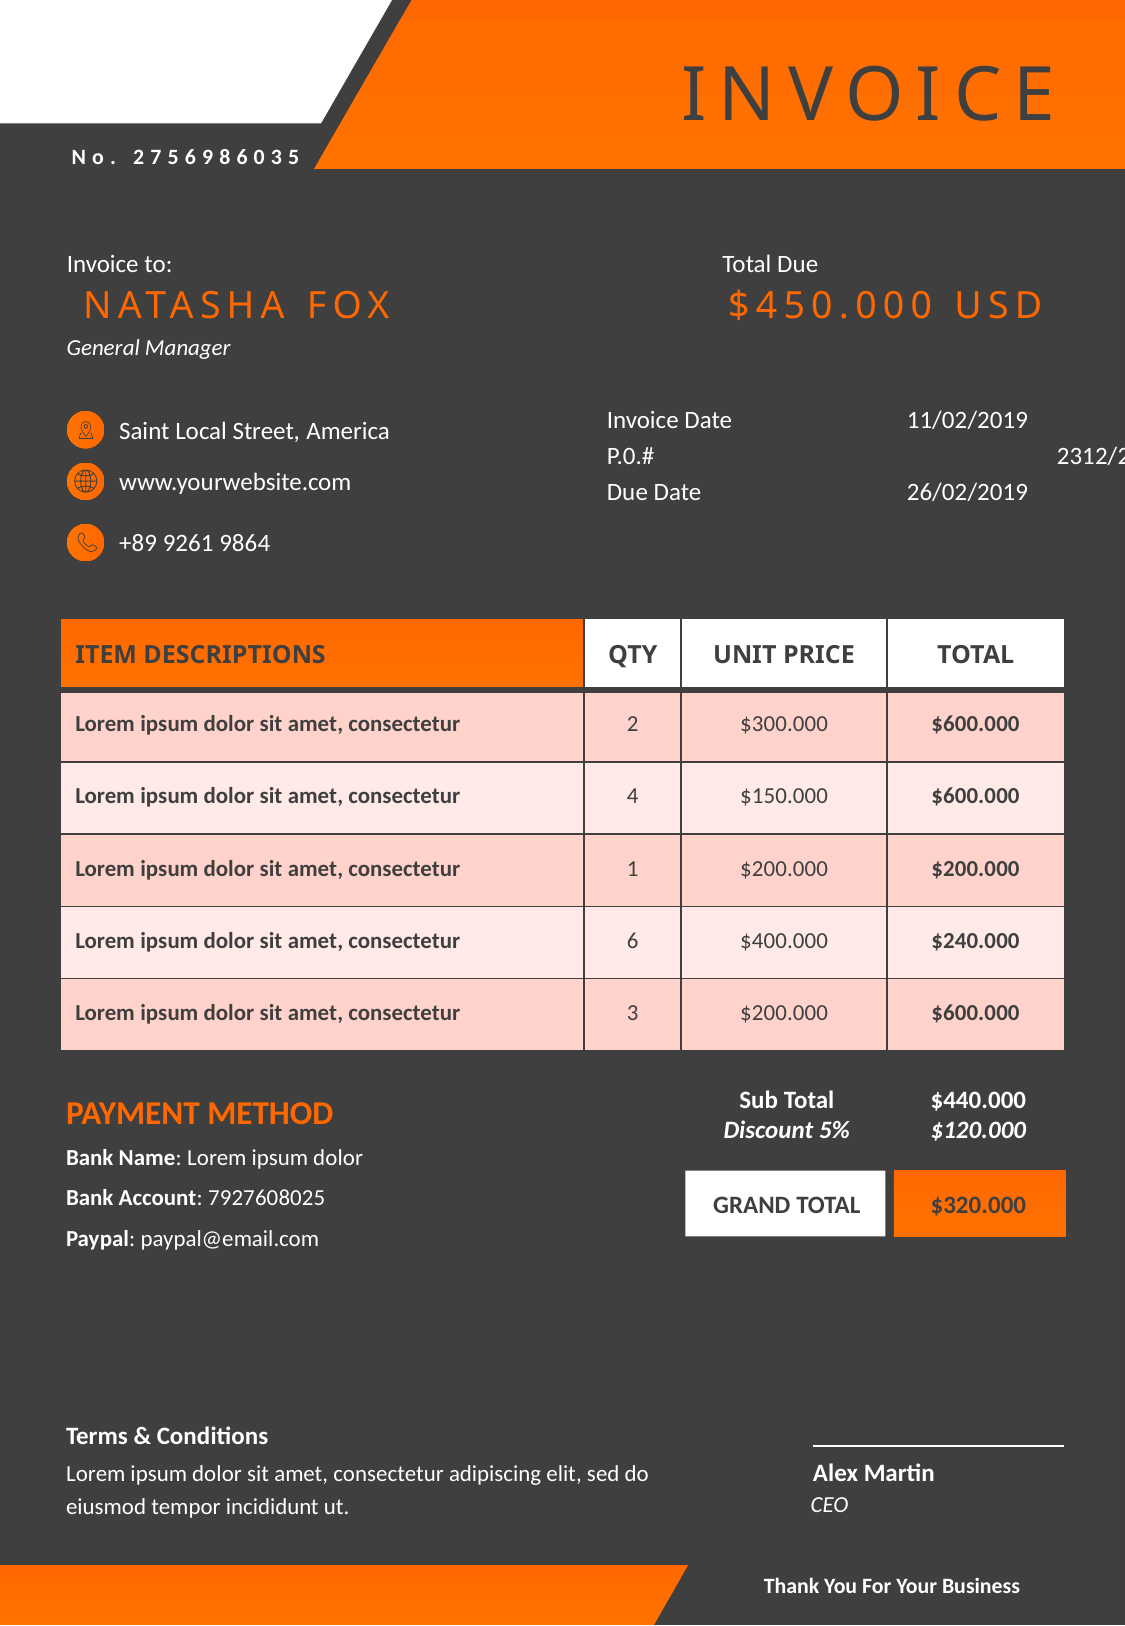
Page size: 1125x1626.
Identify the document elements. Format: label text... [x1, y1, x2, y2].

text_box PAYMENT METHOD [51, 1084, 393, 1134]
table_cell Lorem ipsum dolor sit amet, consectetur [61, 693, 583, 761]
table_cell 1 [585, 835, 680, 906]
text_box No. 2756986035 [56, 135, 315, 177]
table_header QTY [585, 619, 680, 687]
text_box CEO [795, 1482, 864, 1525]
text_box [893, 1170, 1067, 1237]
text_box $440.000 $120.000 [892, 1076, 1065, 1152]
table_cell $200.000 [888, 835, 1064, 906]
table_cell $200.000 [682, 979, 886, 1050]
text_box GRAND TOTAL [681, 1180, 892, 1226]
text_box INVOICE [666, 37, 1071, 143]
table_cell $400.000 [682, 907, 886, 978]
text_box Bank Name: Lorem ipsum dolor [51, 1134, 426, 1175]
text_box Total Due [707, 240, 834, 286]
text_box [0, 0, 394, 125]
text_box Lorem ipsum dolor sit amet, consectetur adipiscing elit, sed do eiusmod tempor incididunt ut. [51, 1445, 713, 1527]
text_box $320.000 [892, 1180, 1065, 1226]
text_box Invoice to: [52, 240, 188, 286]
text_box [315, 0, 1125, 171]
text_box Bank Account: 7927608025 [51, 1175, 426, 1216]
text_box Paypal: paypal@email.com [51, 1216, 426, 1259]
table_header TOTAL [888, 619, 1064, 687]
table_cell Lorem ipsum dolor sit amet, consectetur [61, 907, 583, 978]
table_cell $600.000 [888, 979, 1064, 1050]
table_cell Lorem ipsum dolor sit amet, consectetur [61, 979, 583, 1050]
table_header ITEM DESCRIPTIONS [61, 619, 583, 687]
table_cell $600.000 [888, 693, 1064, 761]
table_cell $300.000 [682, 693, 886, 761]
table_cell Lorem ipsum dolor sit amet, consectetur [61, 835, 583, 906]
text_box NATASHA FOX [68, 274, 405, 334]
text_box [66, 406, 468, 565]
text_box [0, 1563, 691, 1625]
text_box Thank You For Your Business [749, 1564, 1036, 1606]
text_box Alex Martin [798, 1448, 956, 1494]
text_box [684, 1226, 886, 1237]
table_header UNIT PRICE [682, 619, 886, 687]
table_cell 2 [585, 693, 680, 761]
text_box Sub Total Discount 5% [700, 1076, 873, 1152]
table_cell $240.000 [888, 907, 1064, 978]
table_cell 6 [585, 907, 680, 978]
text_box $450.000 USD [713, 274, 1058, 334]
table_cell $150.000 [682, 763, 886, 833]
text_box General Manager [51, 325, 246, 368]
table_cell $200.000 [682, 835, 886, 906]
table_cell 4 [585, 763, 680, 833]
text_box [684, 1170, 886, 1180]
text_box Terms & Conditions [51, 1412, 393, 1457]
table_cell 3 [585, 979, 680, 1050]
text_box Invoice Date 11/02/2019 P.0.# 2312/2019 Due Date 26/02/2019 [592, 390, 1125, 513]
table_cell Lorem ipsum dolor sit amet, consectetur [61, 763, 583, 833]
table_cell $600.000 [888, 763, 1064, 833]
